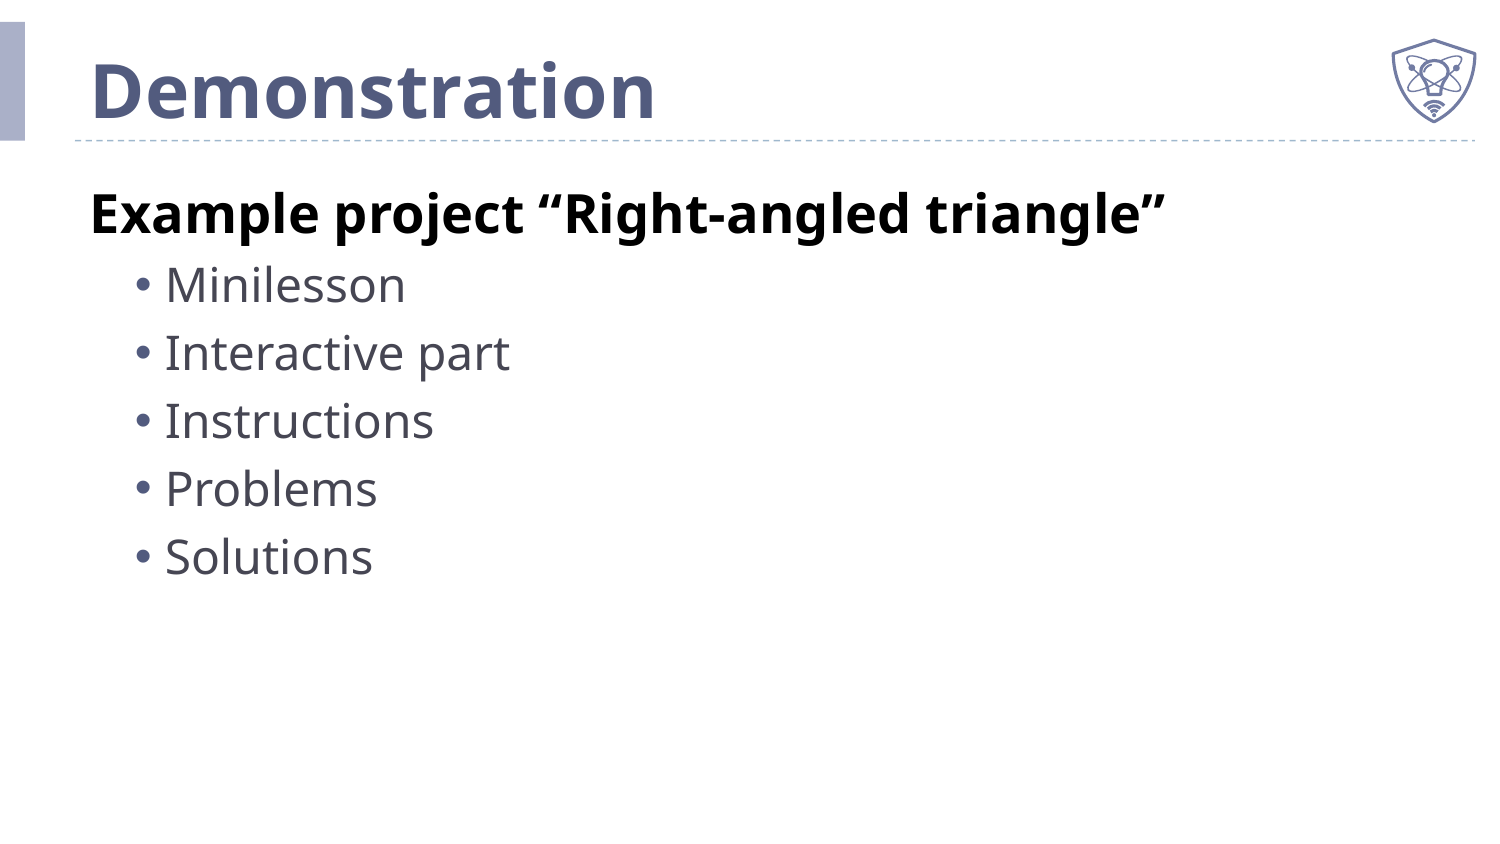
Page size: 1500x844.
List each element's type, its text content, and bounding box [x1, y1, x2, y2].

list Example project “Right-angled triangle” Minilesson Interactive part Instructions Problems Solutions [75, 171, 1475, 835]
title Demonstration [75, 18, 1475, 141]
